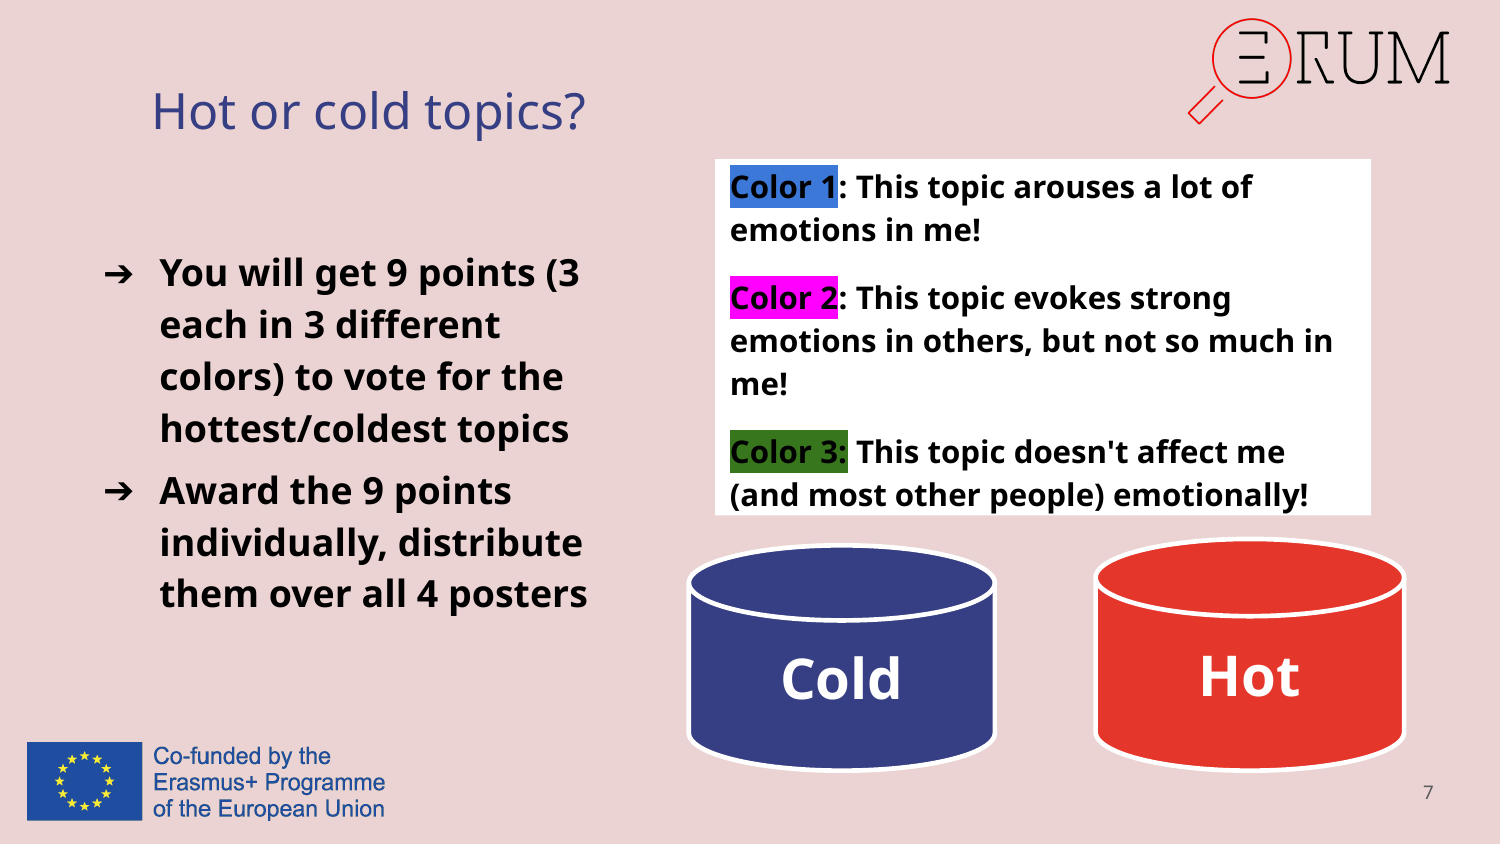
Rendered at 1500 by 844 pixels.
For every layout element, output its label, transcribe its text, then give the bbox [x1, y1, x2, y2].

title Hot or cold topics? [136, 64, 1123, 189]
text_box Cold [688, 545, 995, 771]
list Color 1: This topic arouses a lot of emotions in me! Color 2: This topic evokes strong emotions in others, but not so much in me! Color 3: This topic doesn't affect me (and most other people) emotionally! [715, 159, 1372, 516]
text_box Hot [1095, 538, 1405, 771]
slide_number 7 [1358, 761, 1449, 826]
picture [1136, 0, 1500, 137]
list You will get 9 points (3 each in 3 different colors) to vote for the hottest/coldest topics Award the 9 points individually, distribute them over all 4 posters [69, 188, 612, 656]
picture [27, 742, 385, 821]
